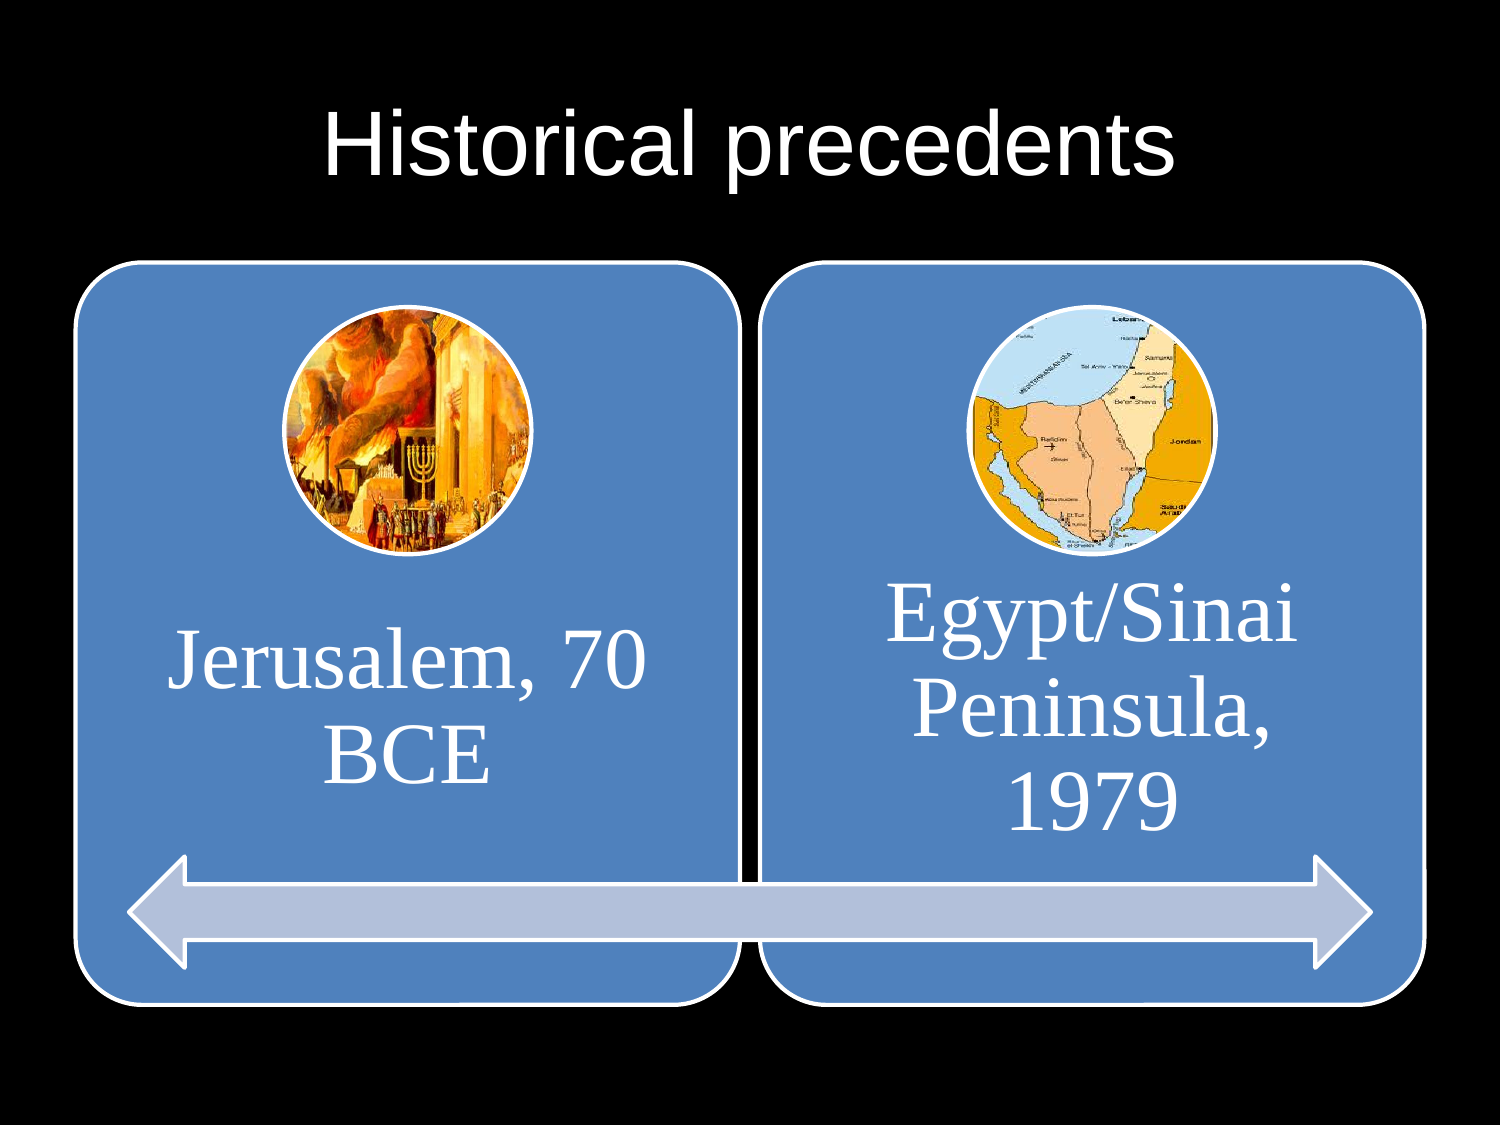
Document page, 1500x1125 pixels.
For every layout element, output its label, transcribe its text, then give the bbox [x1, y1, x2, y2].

title Historical precedents [75, 45, 1425, 233]
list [74, 262, 1426, 1006]
